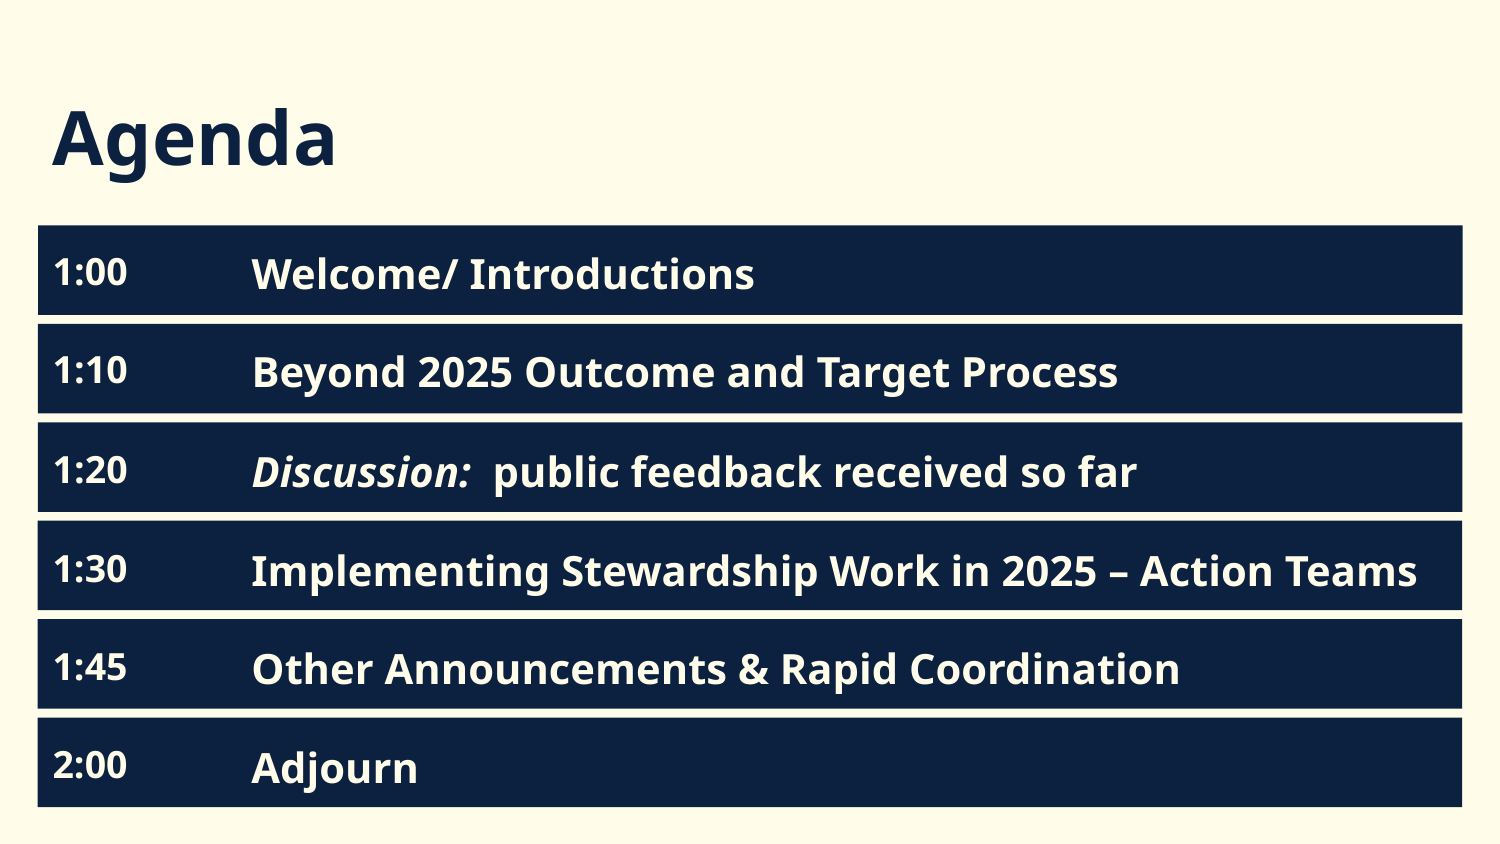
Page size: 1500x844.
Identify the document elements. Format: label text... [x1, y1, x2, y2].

list Welcome/ Introductions [236, 225, 1463, 315]
list Adjourn [236, 719, 1463, 809]
subtitle 1:20 [37, 423, 680, 514]
subtitle 1:10 [37, 323, 236, 414]
title Agenda [37, 75, 975, 168]
list Implementing Stewardship Work in 2025 – Action Teams [236, 522, 1463, 612]
list Beyond 2025 Outcome and Target Process [236, 323, 1463, 414]
list Discussion: public feedback received so far [680, 423, 1463, 514]
list Other Announcements & Rapid Coordination [236, 620, 1463, 711]
subtitle 2:00 [37, 719, 236, 809]
subtitle 1:45 [37, 620, 236, 711]
subtitle 1:30 [37, 522, 236, 612]
subtitle 1:00 [37, 225, 236, 315]
